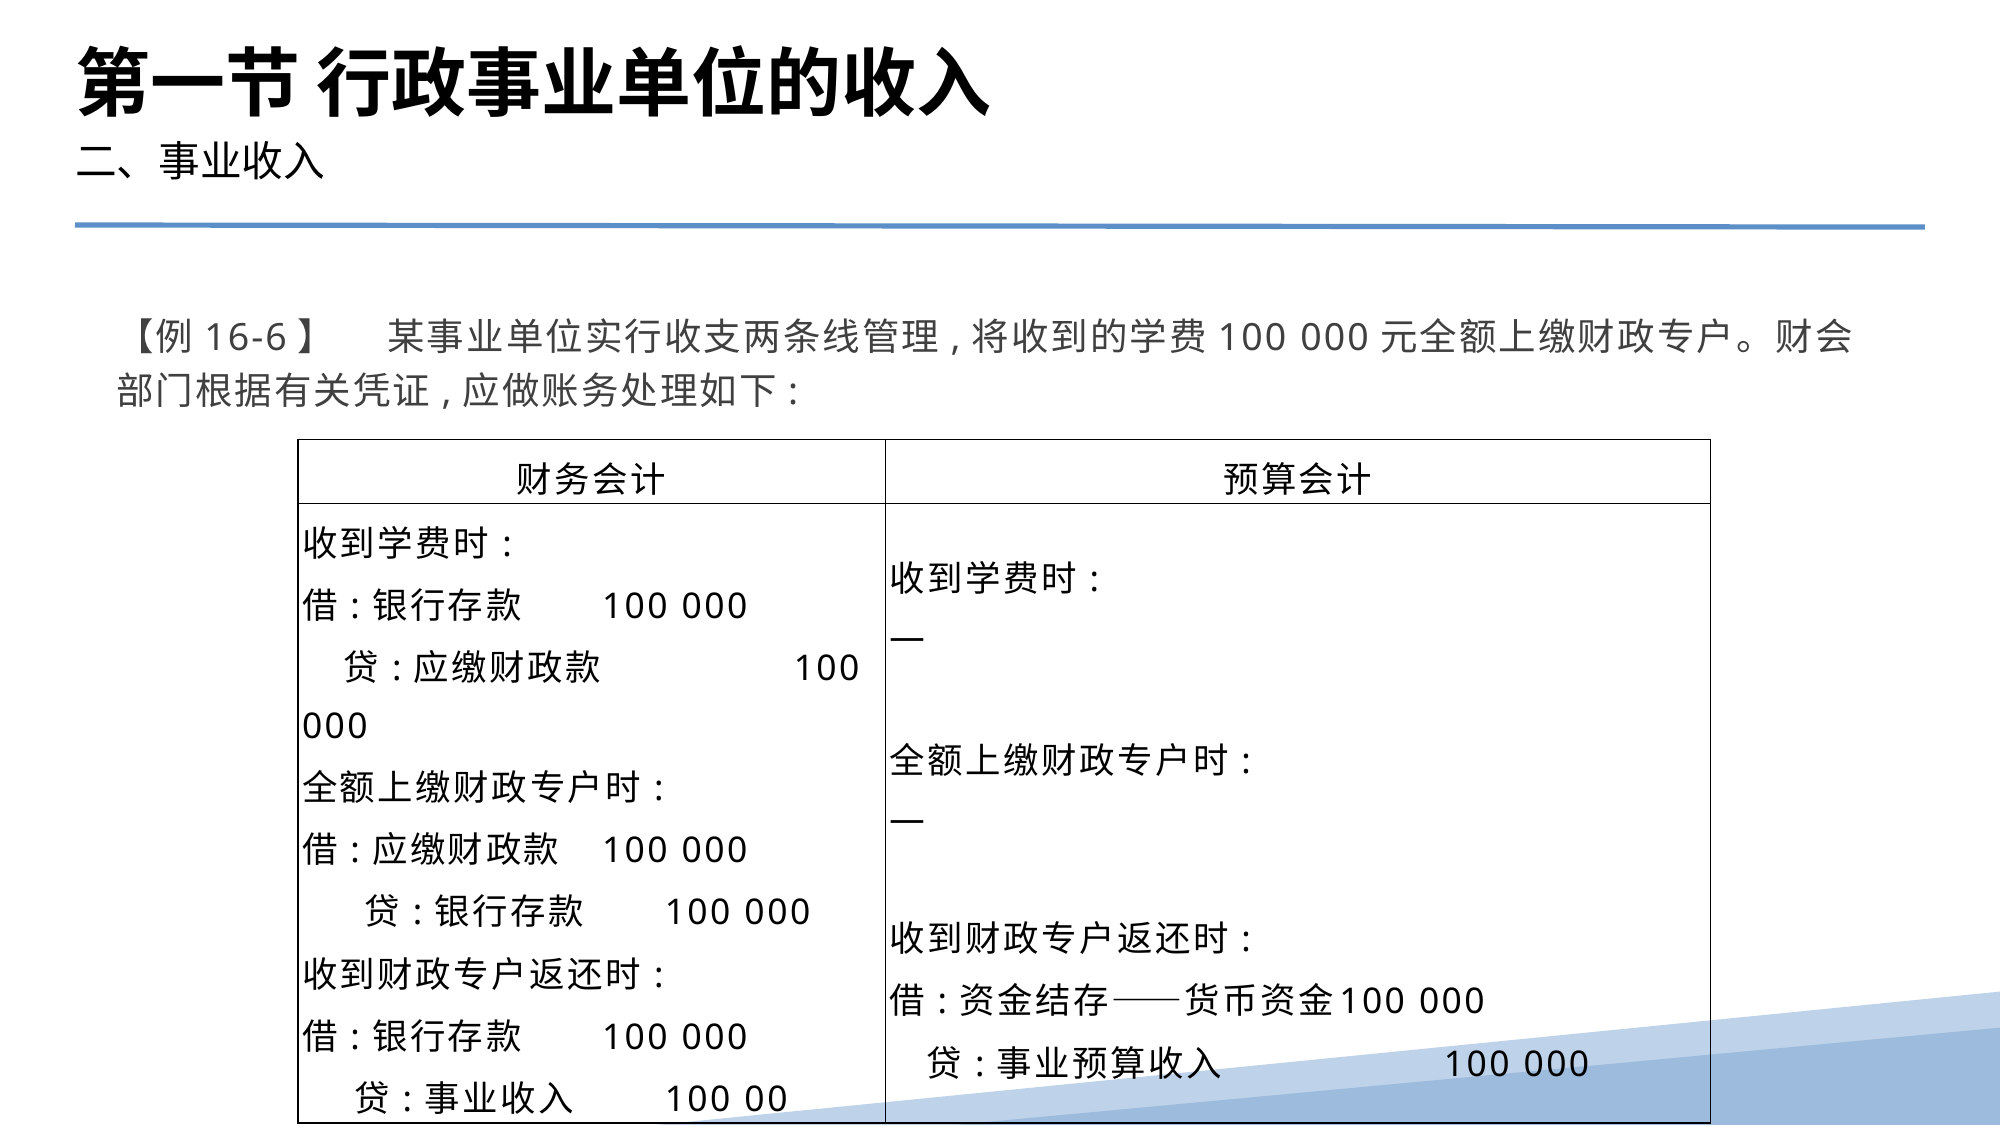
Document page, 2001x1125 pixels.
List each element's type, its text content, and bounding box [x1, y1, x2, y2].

table_header 财务会计 [299, 440, 885, 503]
table_header 预算会计 [886, 440, 1710, 503]
text_box 二、事业收入 [75, 124, 1925, 200]
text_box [74, 224, 1925, 228]
text_box 【例16-6】 某事业单位实行收支两条线管理,将收到的学费100 000元全额上缴财政专户。财会部门根据有关凭证,应做账务处理如下: [105, 233, 1877, 483]
table_cell 收到学费时: 借:银行存款 100 000 贷:应缴财政款 100 000 全额上缴财政专户时: 借:应缴财政款 100 000 贷:银行存款 100 000 收到财政专户返还时: 借:银行存款 100 000 贷:事业收入 100 00 [299, 504, 885, 1122]
text_box 第一节 行政事业单位的收入 [75, 24, 1925, 124]
table_cell 收到学费时: — 全额上缴财政专户时: — 收到财政专户返还时: 借:资金结存——货币资金 100 000 贷:事业预算收入 100 000 [886, 504, 1710, 991]
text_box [656, 991, 2000, 1125]
